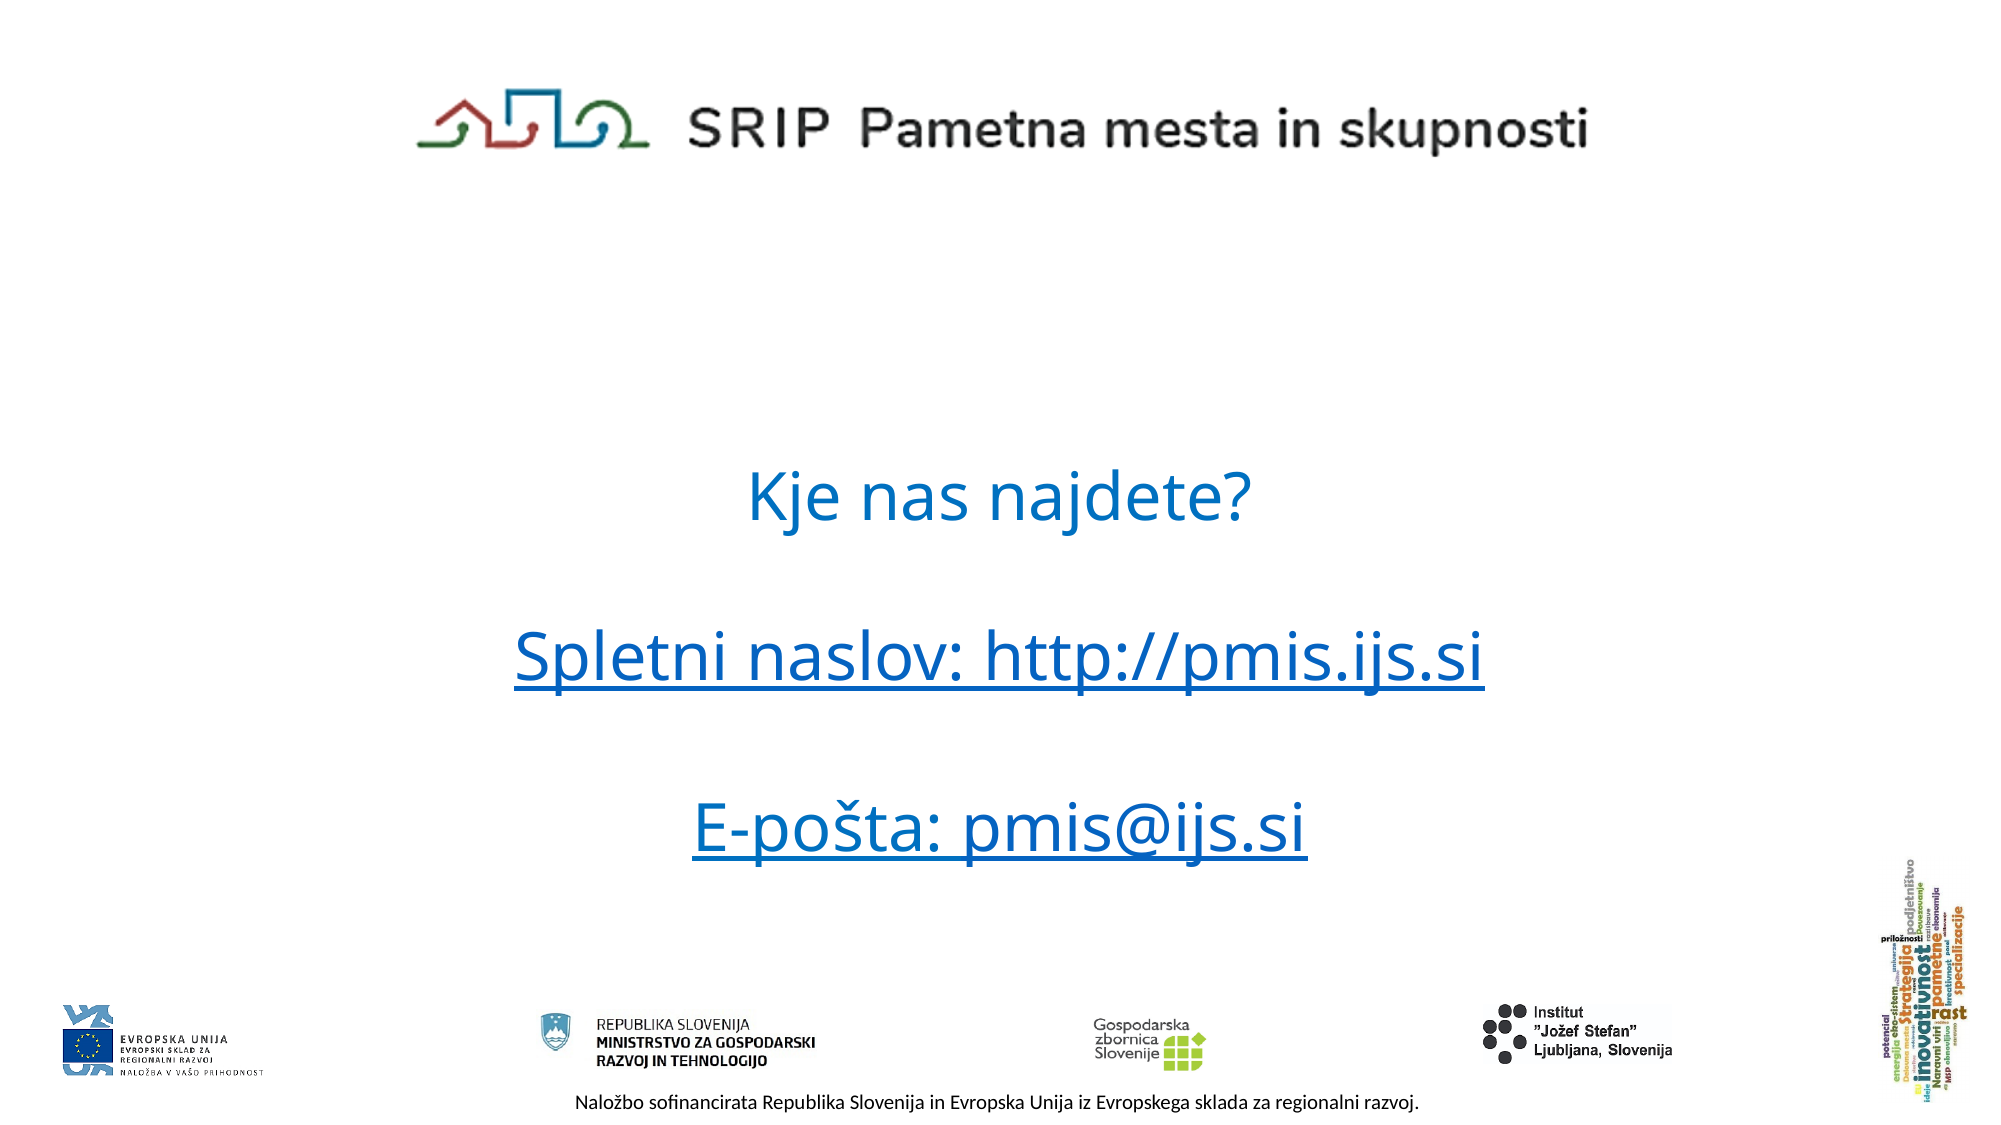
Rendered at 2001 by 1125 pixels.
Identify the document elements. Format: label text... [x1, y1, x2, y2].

picture [397, 62, 1603, 162]
text_box Kje nas najdete? Spletni naslov: http://pmis.ijs.si E-pošta: pmis@ijs.si [82, 562, 1918, 1125]
picture [62, 1004, 82, 1076]
picture [1918, 856, 1970, 1103]
